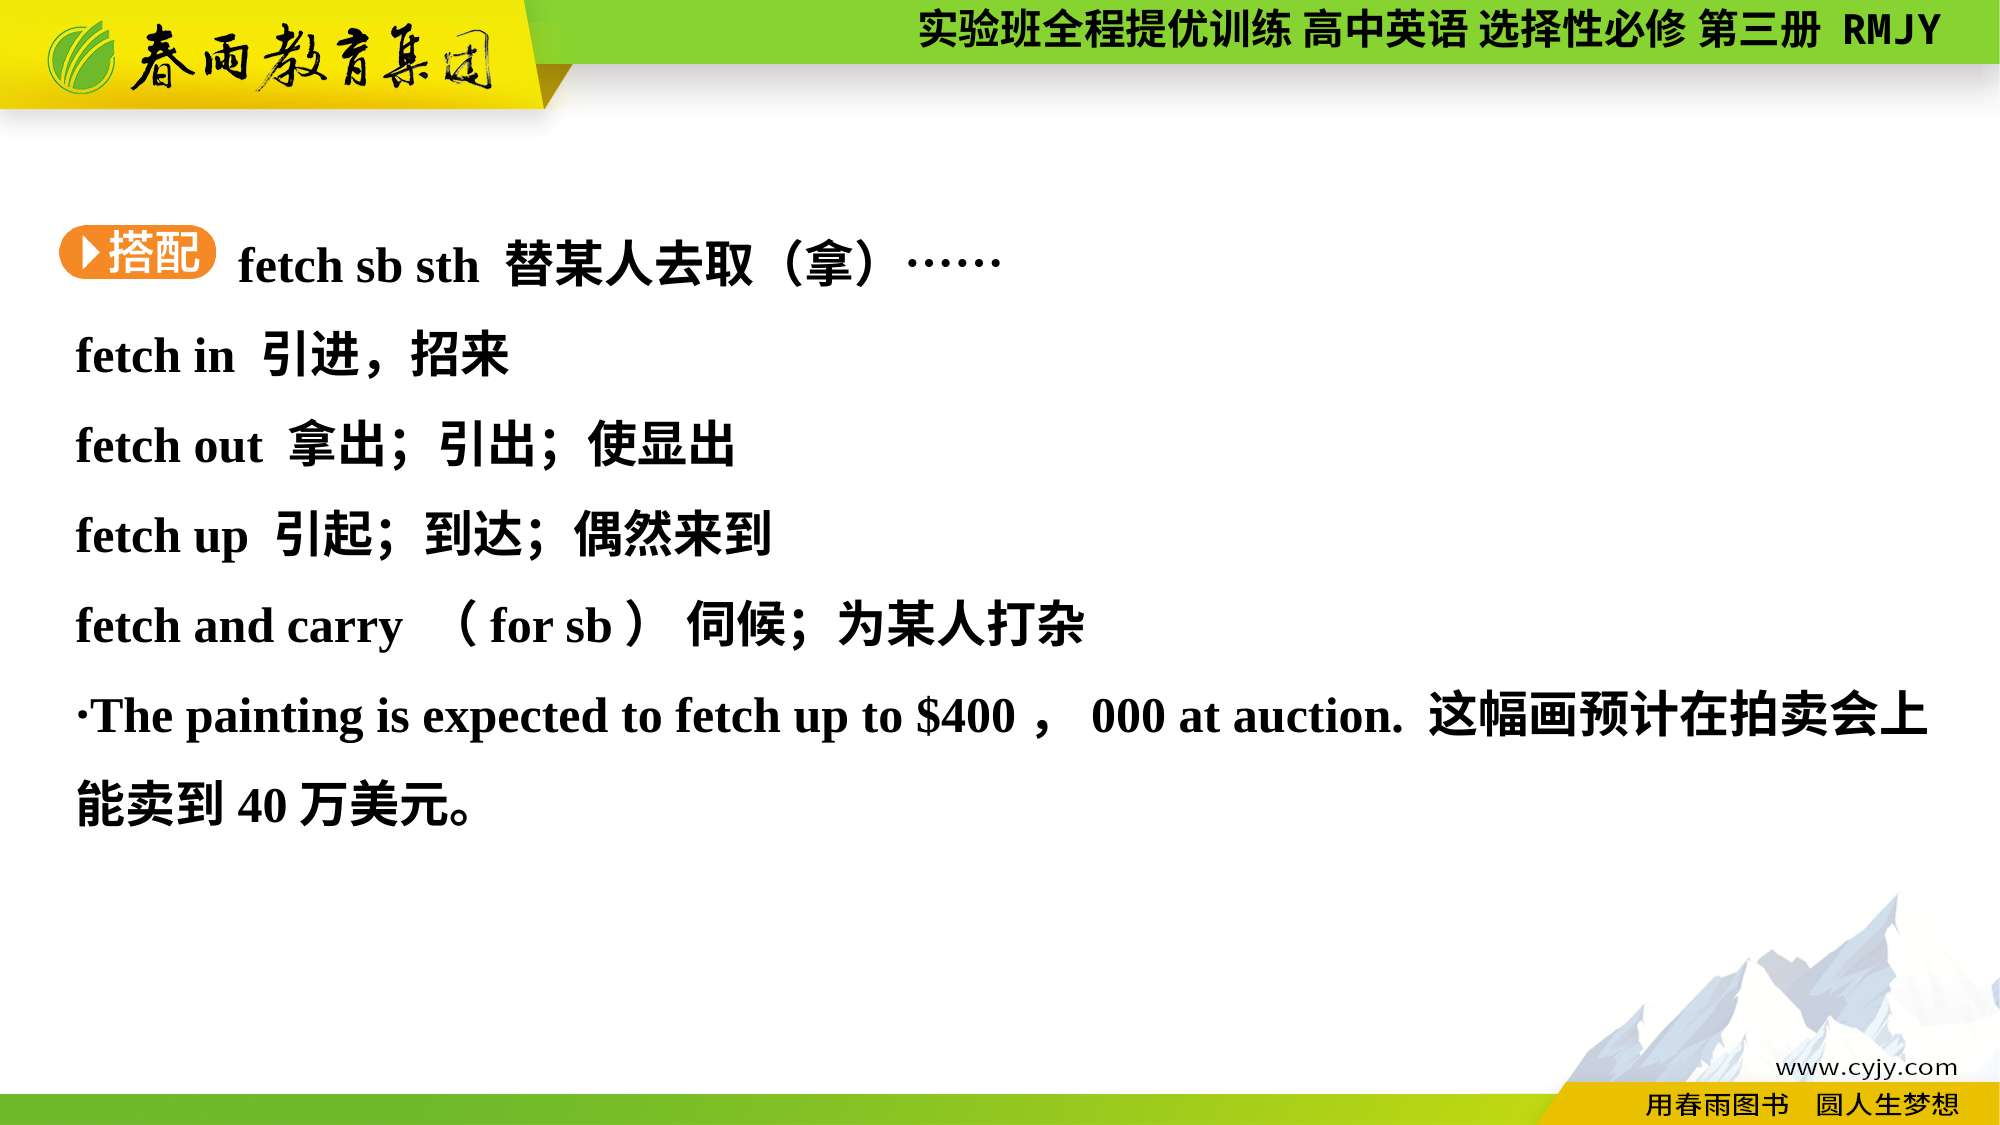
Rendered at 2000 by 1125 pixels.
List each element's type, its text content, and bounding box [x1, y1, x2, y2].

list fetch sb sth 替某人去取（拿）…… fetch in 引进，招来 fetch out 拿出；引出；使显出 fetch up 引起；到达；偶然来到 fetch and carry （for sb） 伺候；为某人打杂 ·The painting is expected to fetch up to $400，000 at auction. 这幅画预计在拍卖会上能卖到40万美元。 [60, 194, 1945, 846]
picture [0, 0, 2000, 1125]
